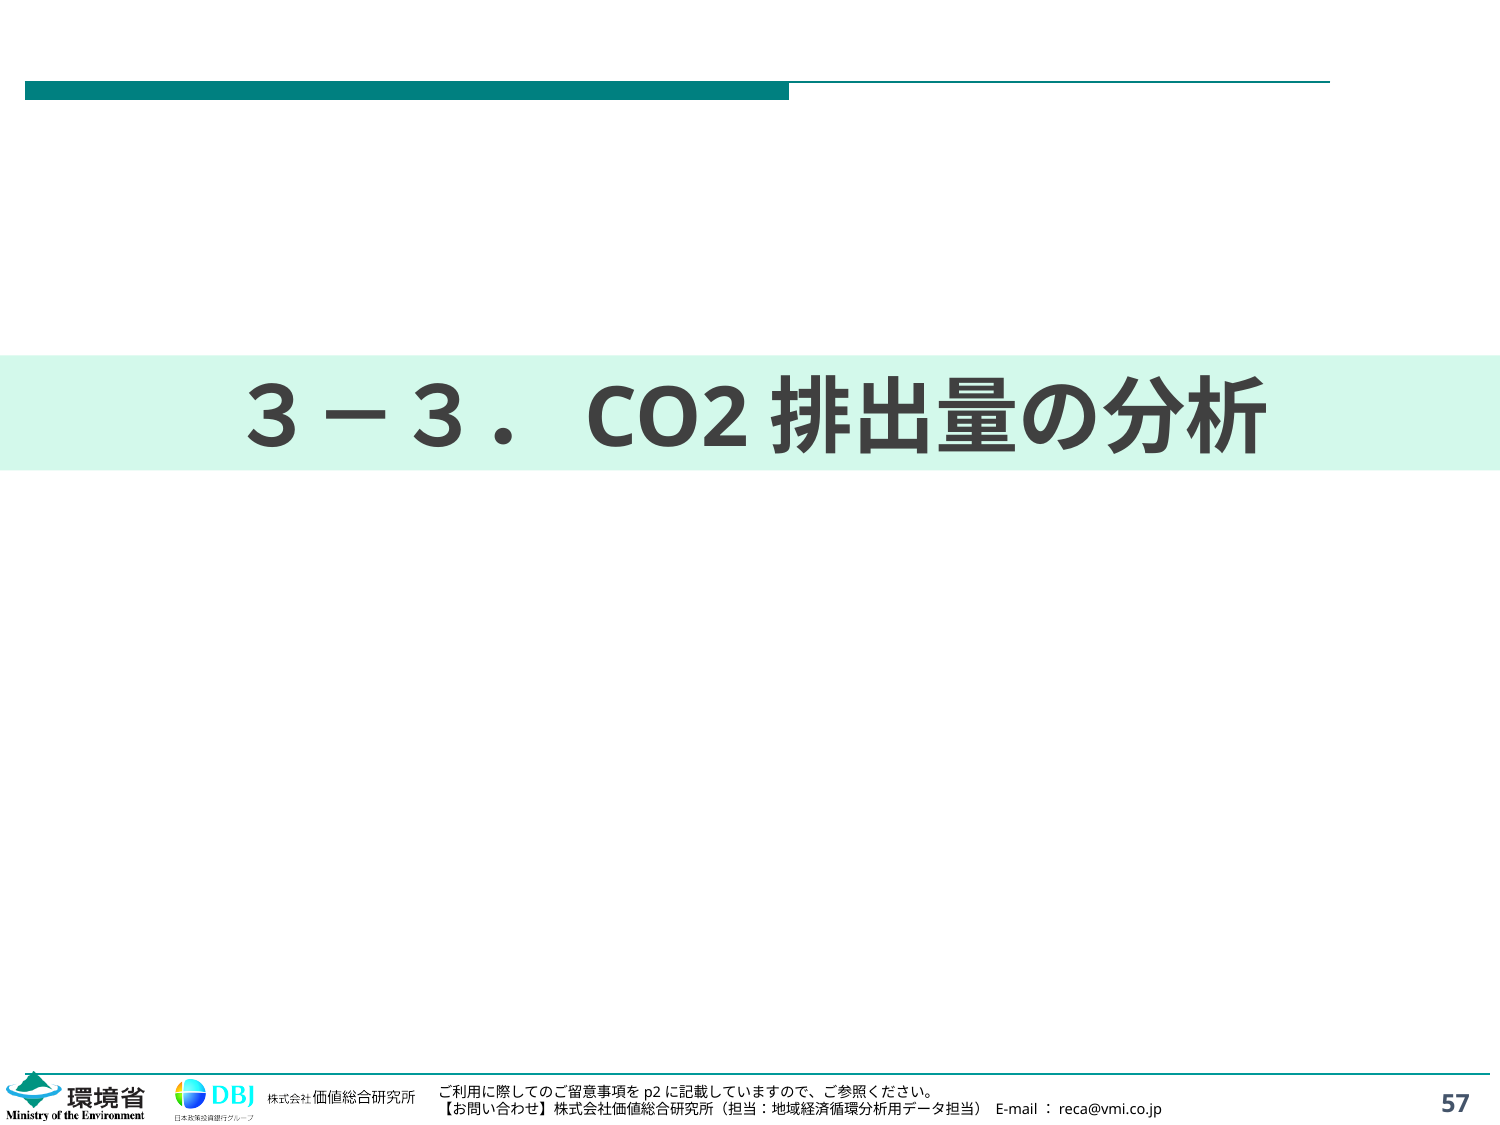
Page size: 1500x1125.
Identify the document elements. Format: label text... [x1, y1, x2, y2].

picture [2, 1071, 148, 1125]
picture [171, 1075, 419, 1125]
slide_number 57 [1411, 1079, 1500, 1122]
text_box ３－３．CO2排出量の分析 [0, 355, 1500, 471]
